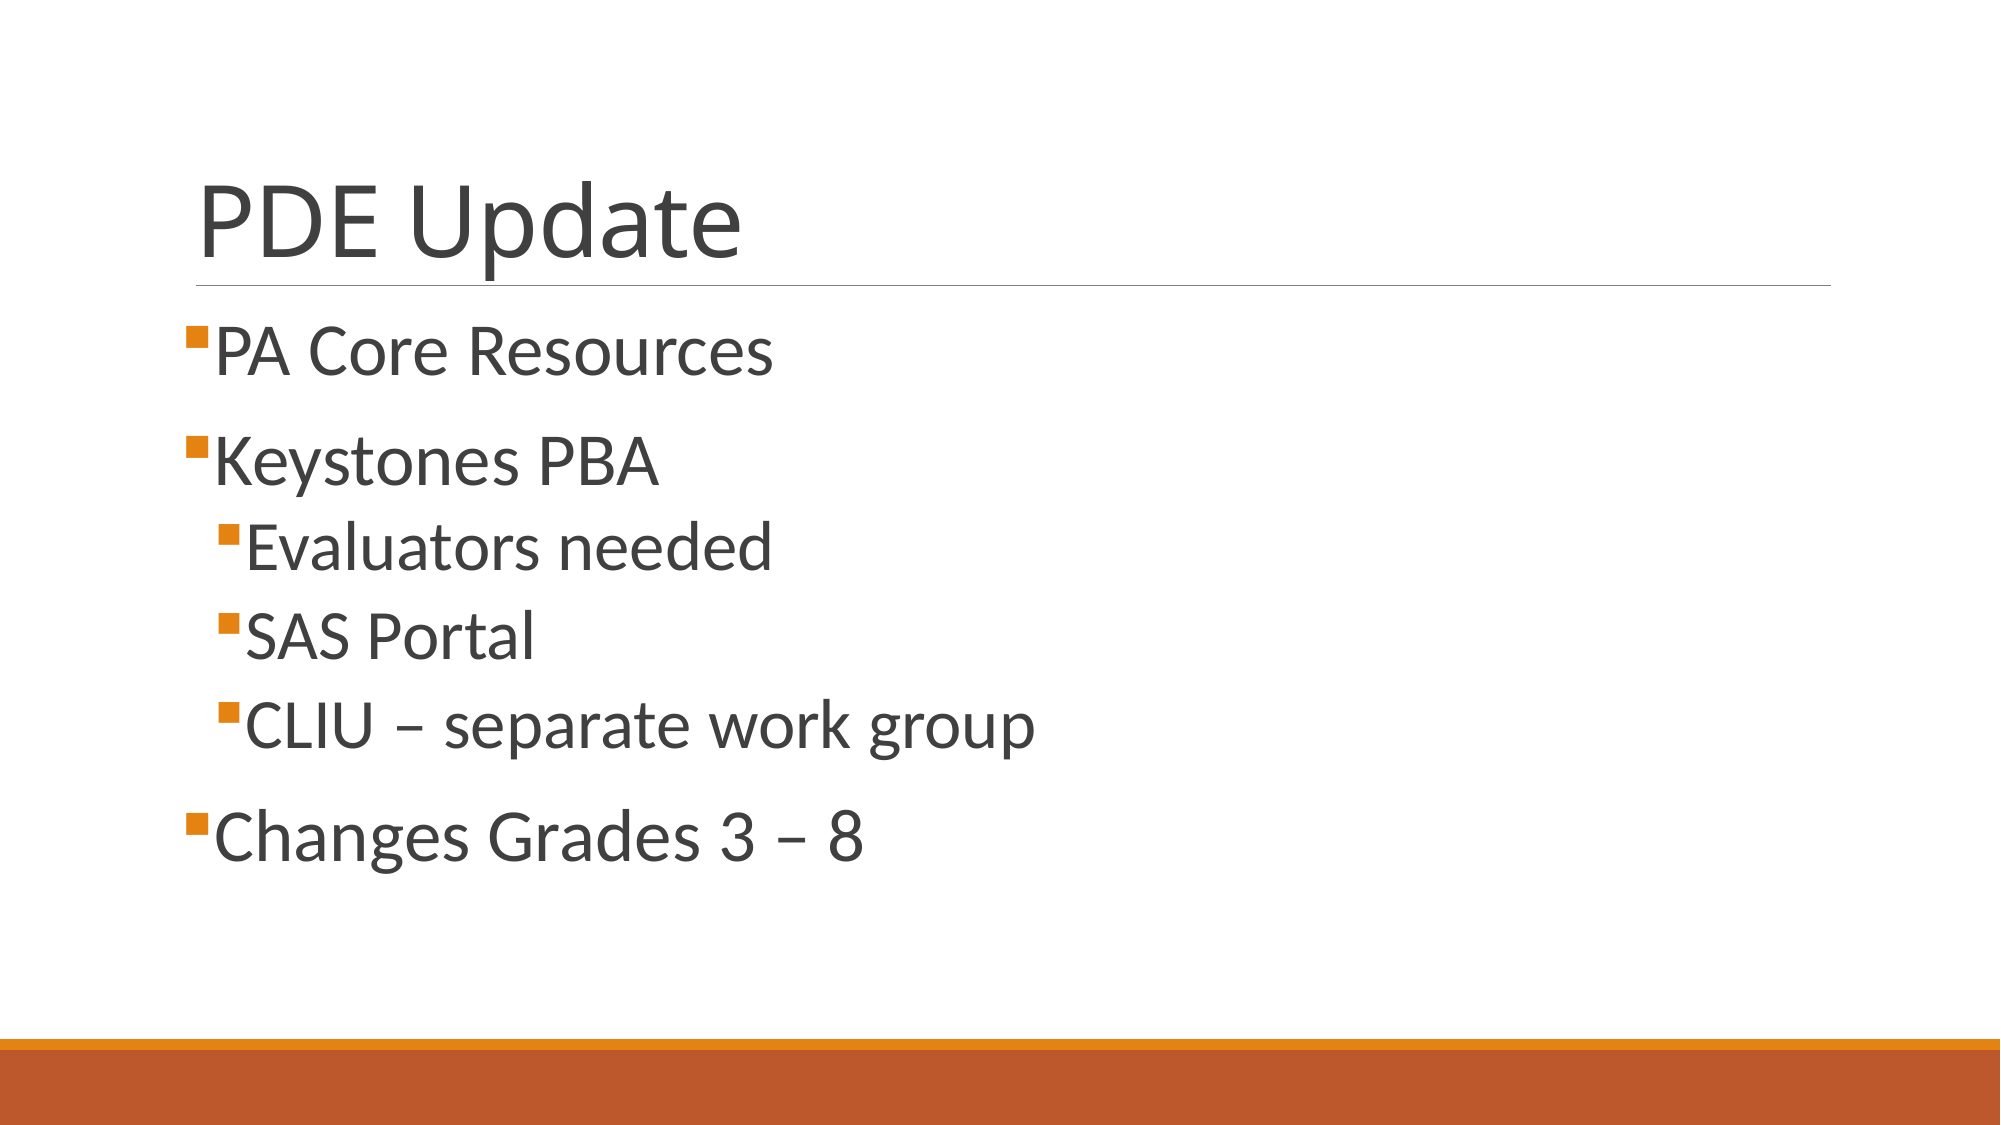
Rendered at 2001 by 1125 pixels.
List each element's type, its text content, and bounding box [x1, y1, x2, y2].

title PDE Update [180, 47, 1830, 285]
list PA Core Resources Keystones PBA Evaluators needed SAS Portal CLIU – separate work group Changes Grades 3 – 8 [180, 302, 1830, 963]
